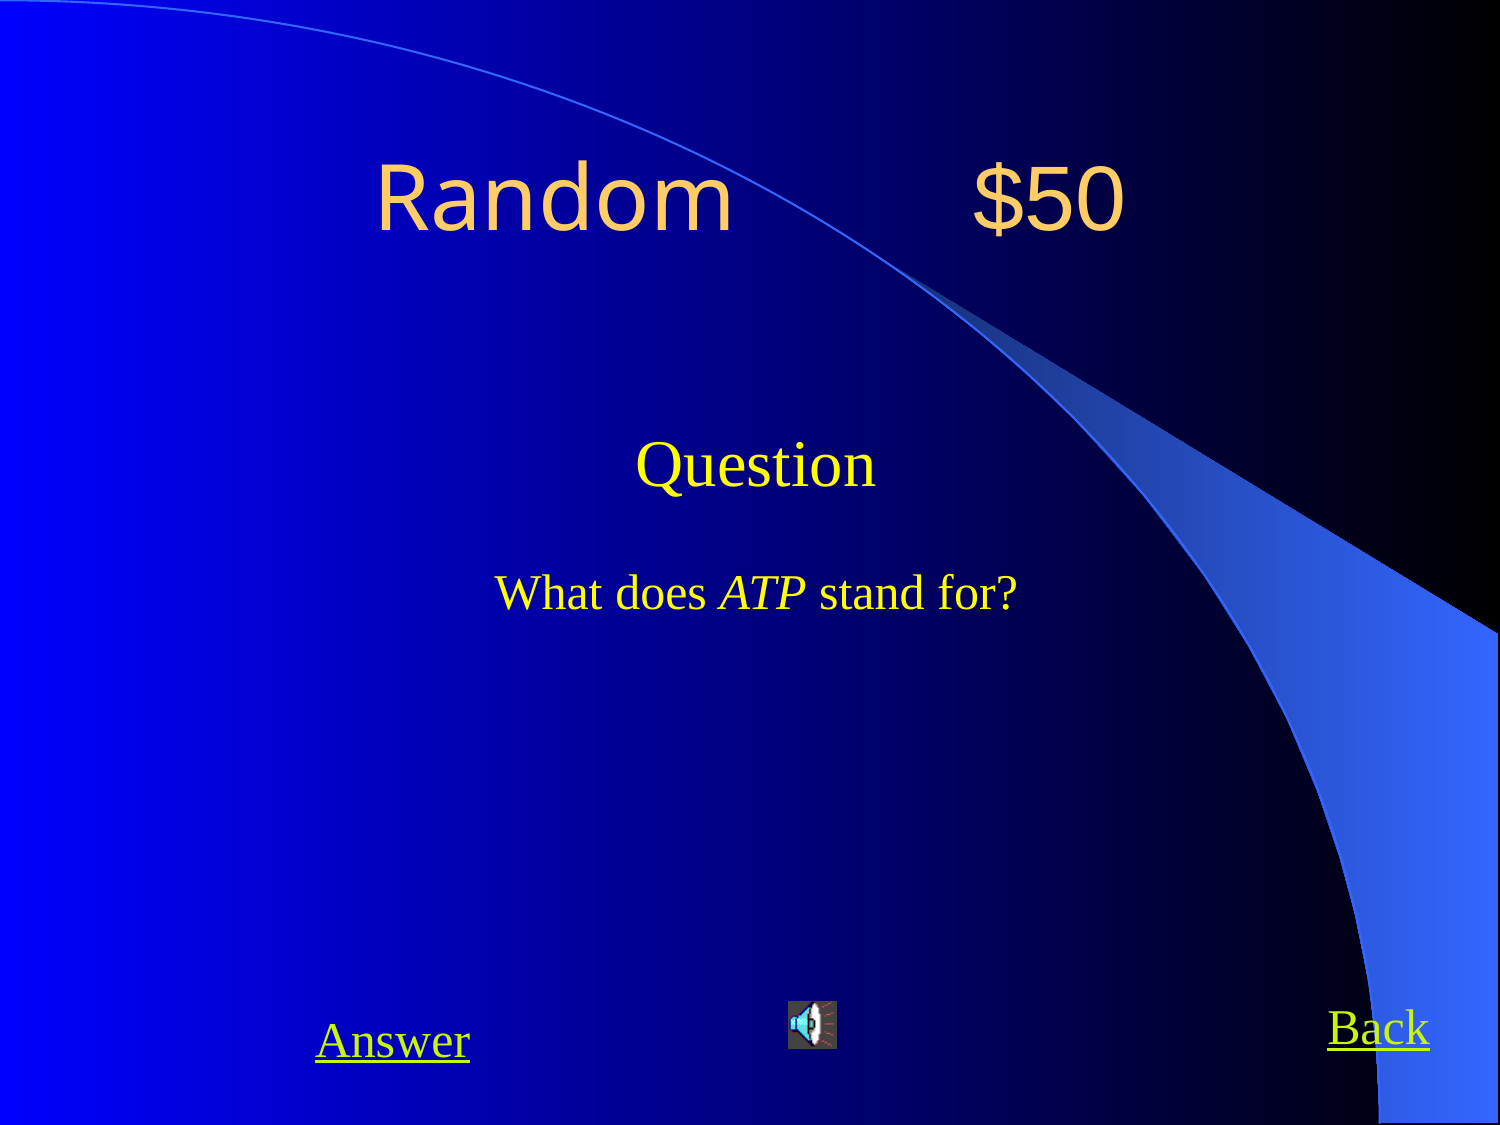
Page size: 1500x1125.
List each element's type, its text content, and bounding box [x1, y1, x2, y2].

text_box Question What does ATP stand for? [99, 412, 1413, 688]
picture [787, 999, 838, 1051]
text_box Back [1312, 987, 1446, 1063]
title Random $50 [112, 99, 1388, 288]
text_box Answer [300, 999, 625, 1075]
